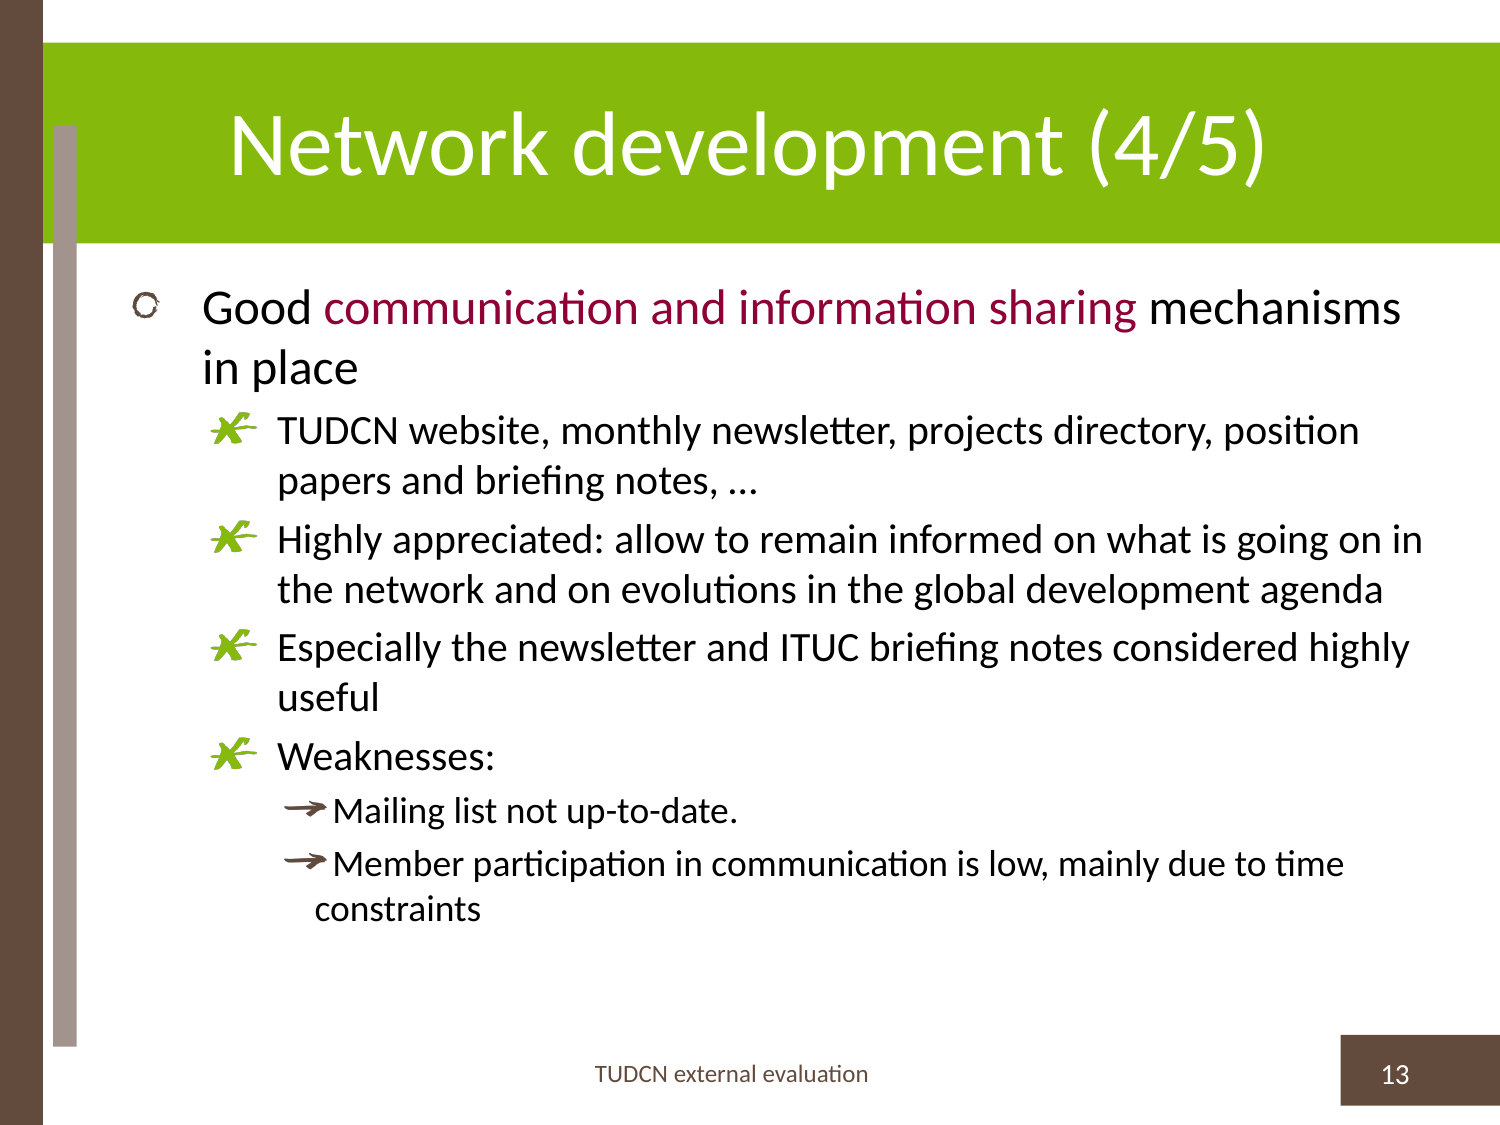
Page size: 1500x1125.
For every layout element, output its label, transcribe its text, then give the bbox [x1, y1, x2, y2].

picture [202, 623, 264, 667]
picture [202, 514, 264, 559]
slide_number 13 [1074, 1042, 1425, 1103]
picture [202, 406, 264, 450]
footer TUDCN external evaluation [537, 1042, 928, 1103]
title Network development (4/5) [75, 45, 1425, 233]
picture [277, 847, 318, 875]
picture [127, 287, 164, 323]
picture [277, 795, 318, 822]
list Good communication and information sharing mechanisms in place TUDCN website, monthly newsletter, projects directory, position papers and briefing notes, … Highly appreciated: allow to remain informed on what is going on in the network and on evolutions in the global development agenda Especially the newsletter and ITUC briefing notes considered highly useful Weaknesses: Mailing list not up-to-date. Member participation in communication is low, mainly due to time constraints [112, 267, 1447, 1035]
picture [202, 731, 264, 776]
